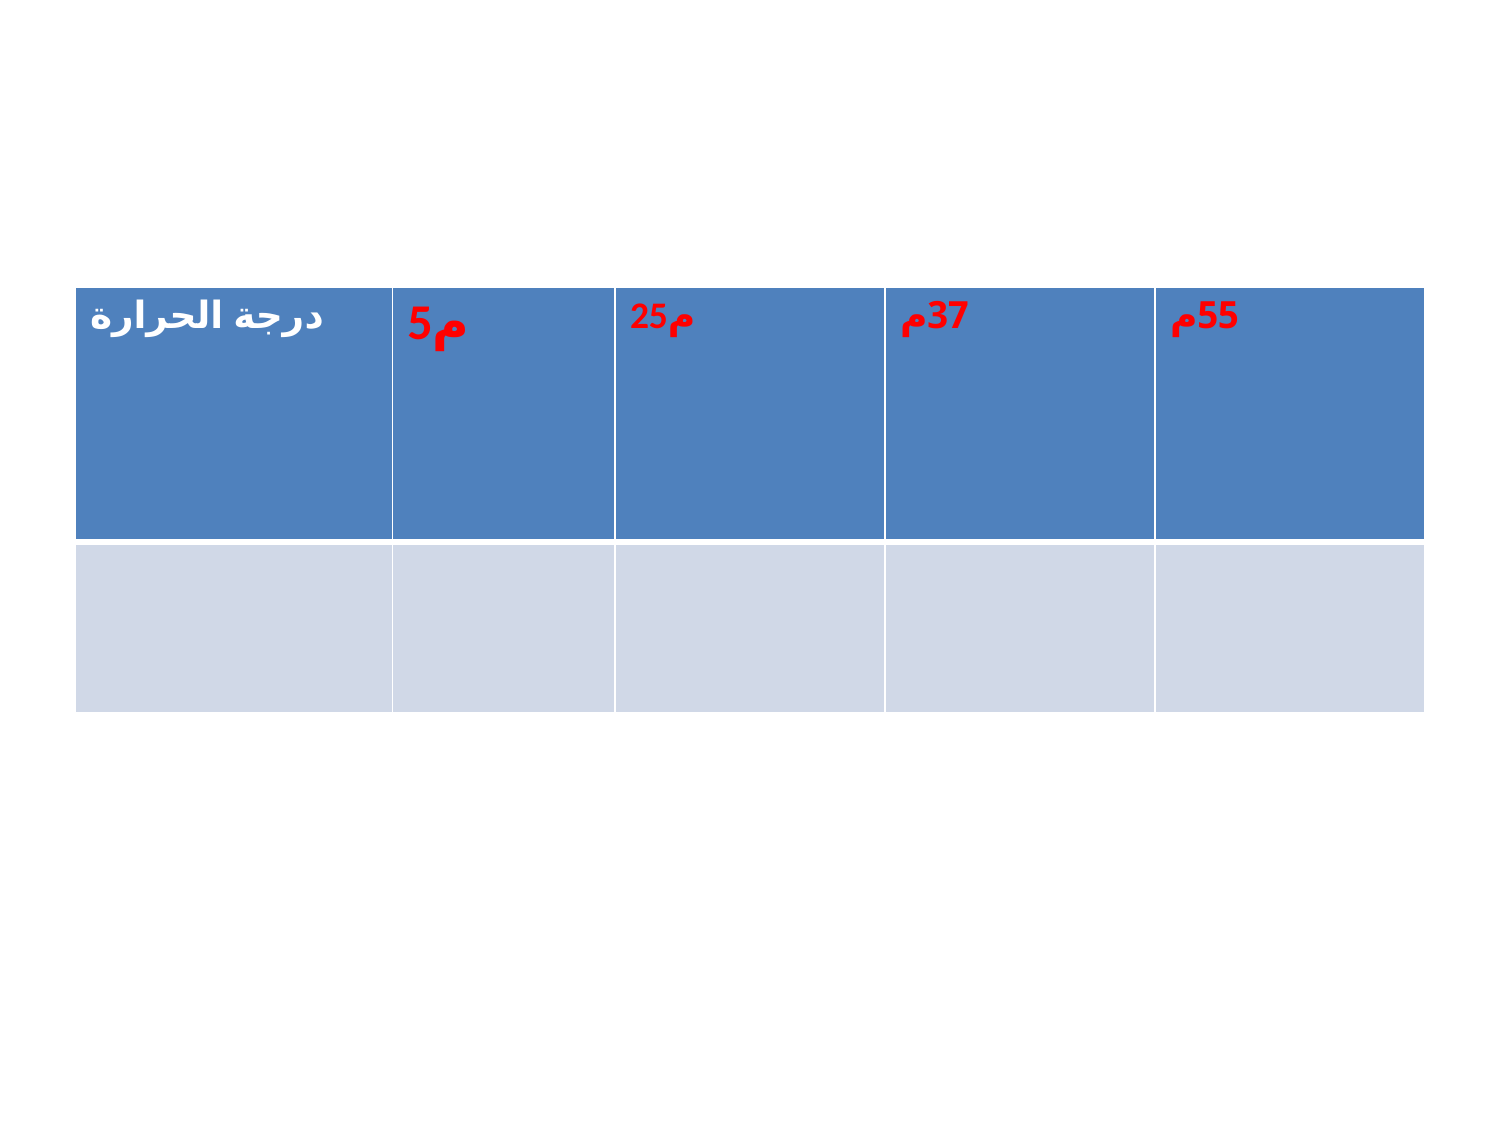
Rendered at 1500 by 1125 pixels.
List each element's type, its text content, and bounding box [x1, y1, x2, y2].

table_header 5م [393, 288, 614, 539]
table_cell [886, 545, 1154, 712]
table_cell [616, 545, 884, 712]
table_header 25م [616, 288, 884, 539]
table_header 37م [886, 288, 1154, 539]
table_cell [1156, 545, 1424, 712]
table_cell [76, 545, 392, 712]
table_cell [393, 545, 614, 712]
table_header 55م [1156, 288, 1424, 539]
table_header درجة الحرارة [76, 288, 392, 539]
